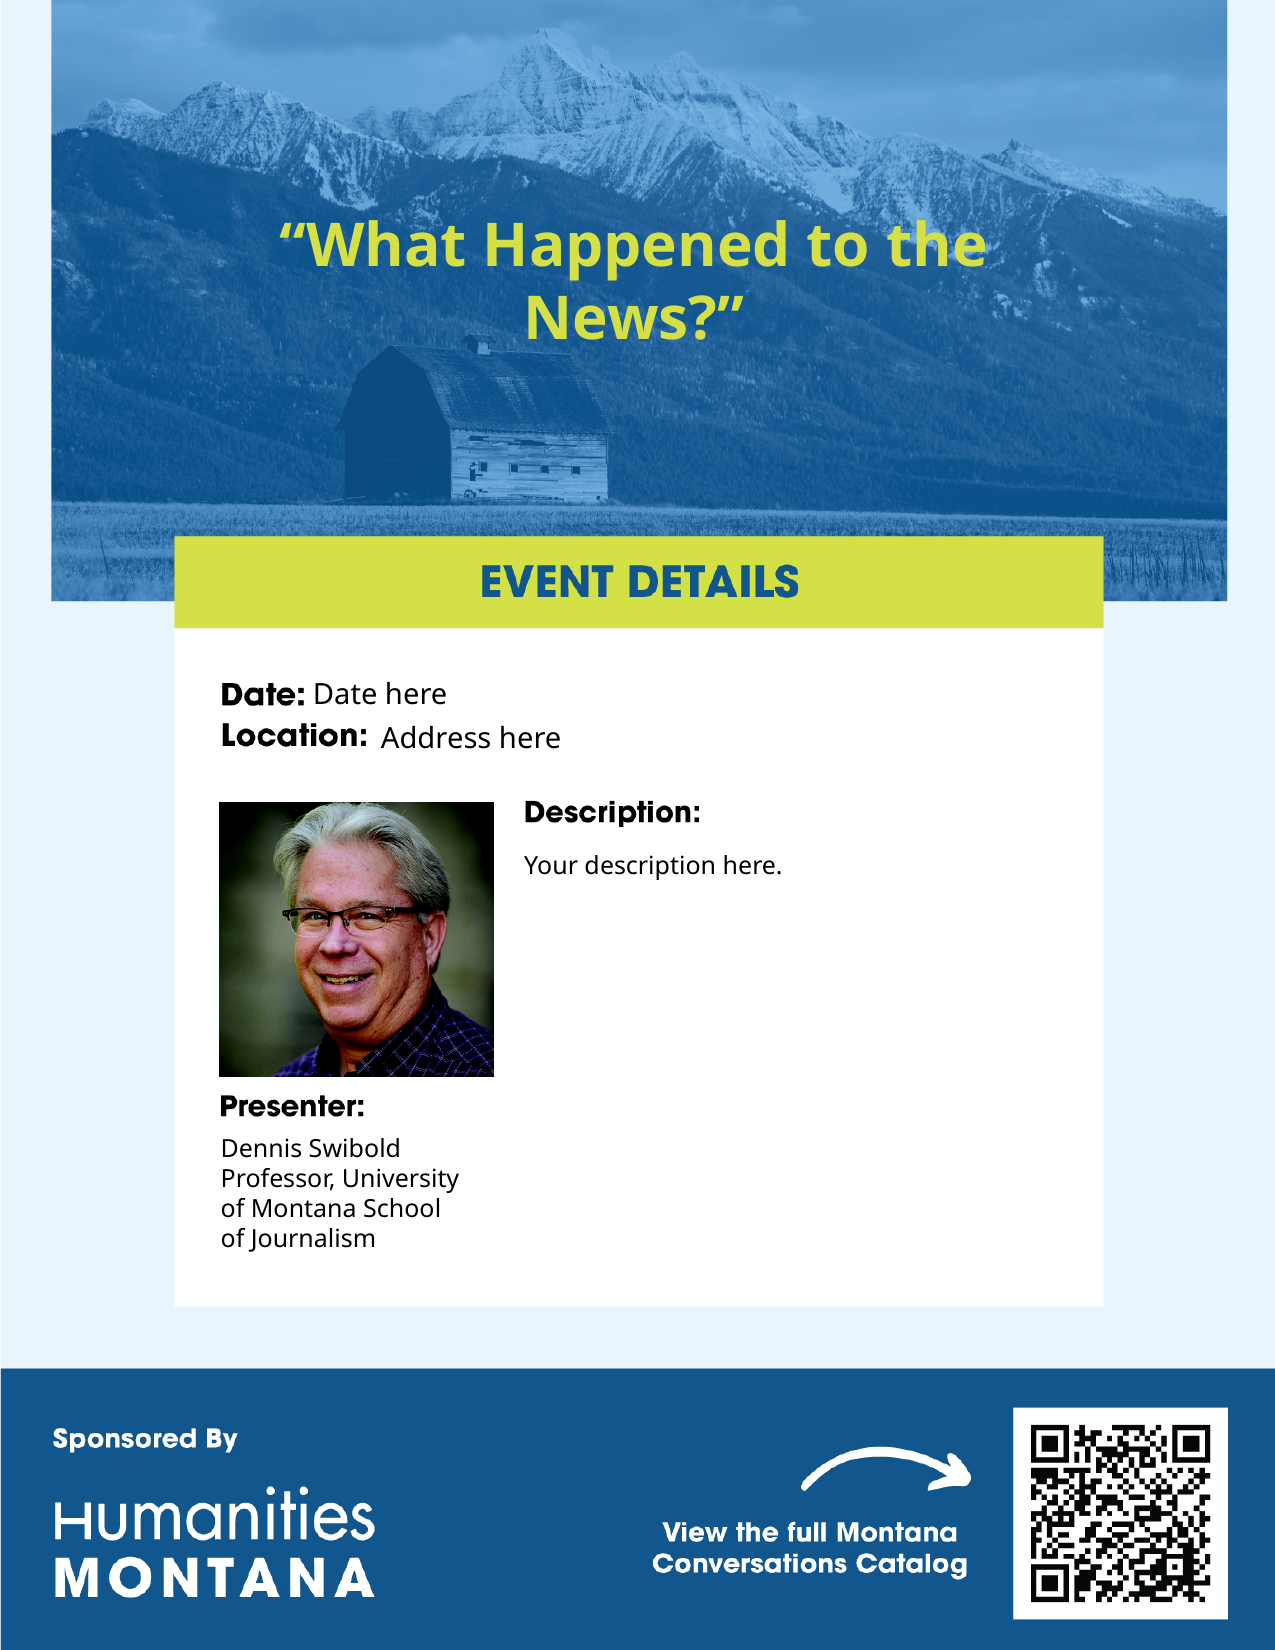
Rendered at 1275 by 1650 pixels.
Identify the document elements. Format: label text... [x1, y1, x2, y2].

text_box “What Happened to the News?” [169, 191, 1099, 367]
text_box [169, 132, 1099, 166]
text_box Your description here. [509, 834, 1033, 895]
text_box Address here [365, 704, 1233, 770]
text_box Date here [297, 660, 932, 726]
text_box Dennis Swibold Professor, University of Montana School of Journalism [205, 1117, 480, 1268]
text_box [159, 166, 1099, 233]
picture [0, 0, 1275, 1650]
